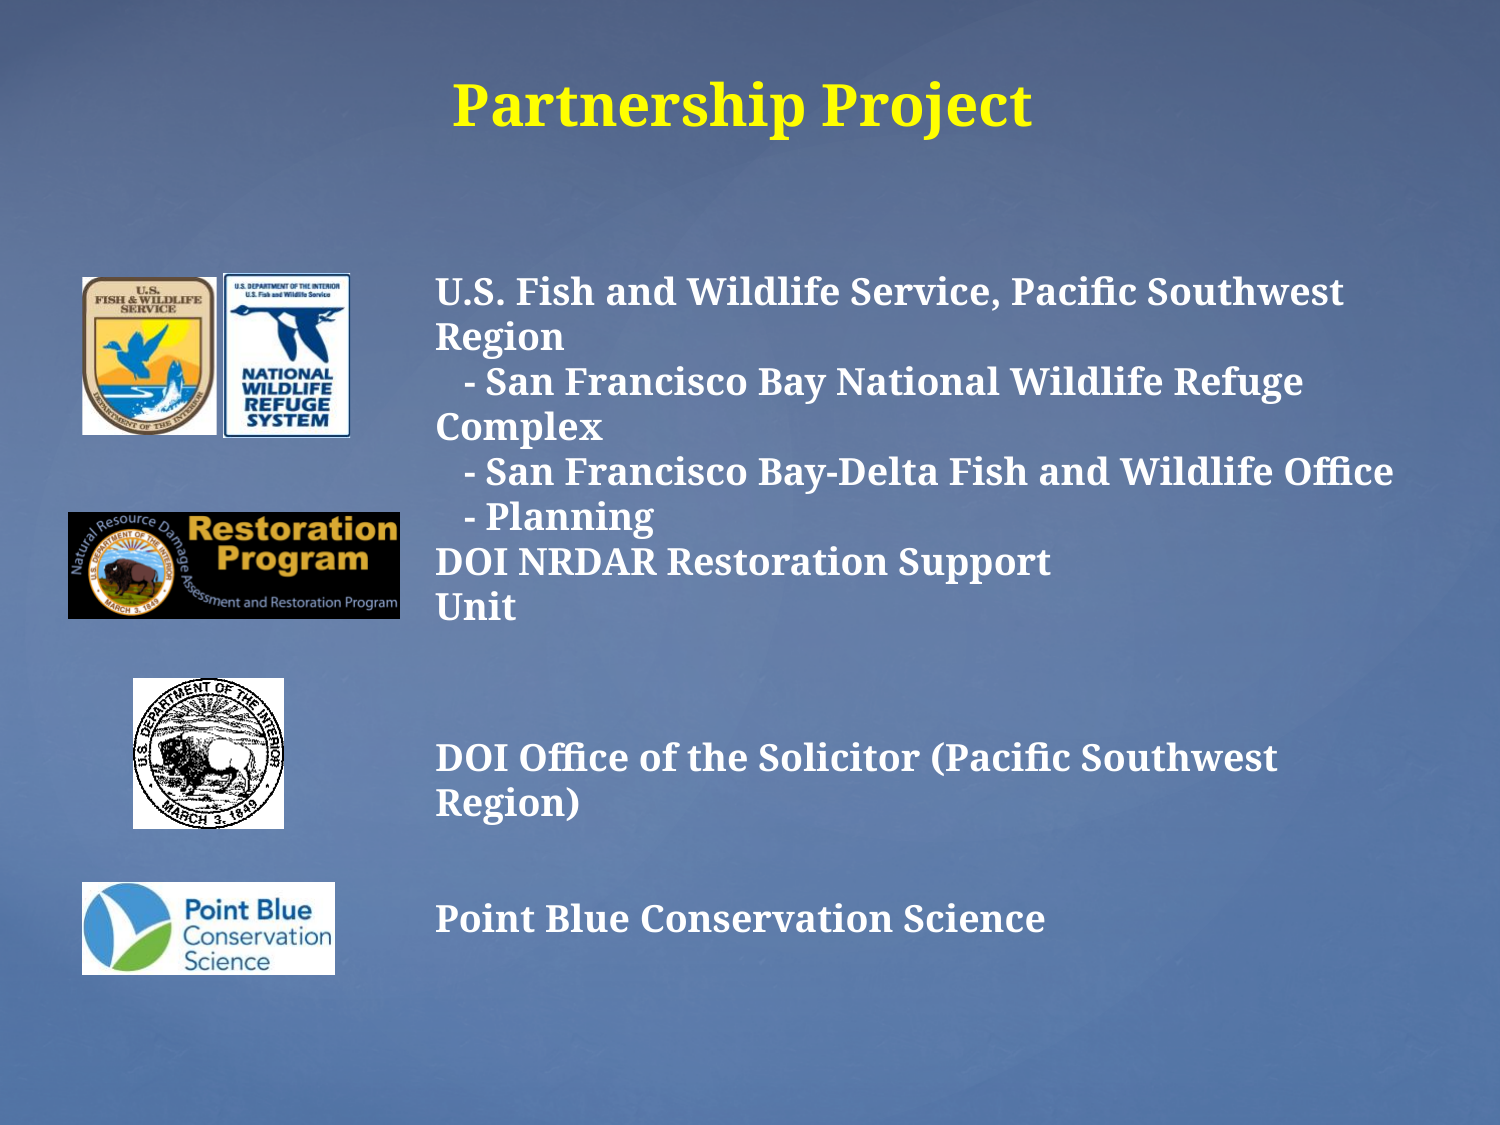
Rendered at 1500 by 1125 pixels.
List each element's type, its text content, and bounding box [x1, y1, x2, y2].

picture [133, 677, 285, 829]
text_box DOI Office of the Solicitor (Pacific Southwest Region) [420, 726, 1388, 832]
text_box U.S. Fish and Wildlife Service, Pacific Southwest Region - San Francisco Bay National Wildlife Refuge Complex - San Francisco Bay-Delta Fish and Wildlife Office - Planning [420, 260, 1457, 546]
text_box DOI NRDAR Restoration Support Unit [420, 530, 1125, 635]
text_box Point Blue Conservation Science [420, 887, 1321, 948]
picture [222, 272, 351, 438]
picture [81, 882, 336, 976]
picture [68, 511, 401, 619]
picture [81, 276, 218, 435]
text_box Partnership Project [188, 61, 1298, 146]
